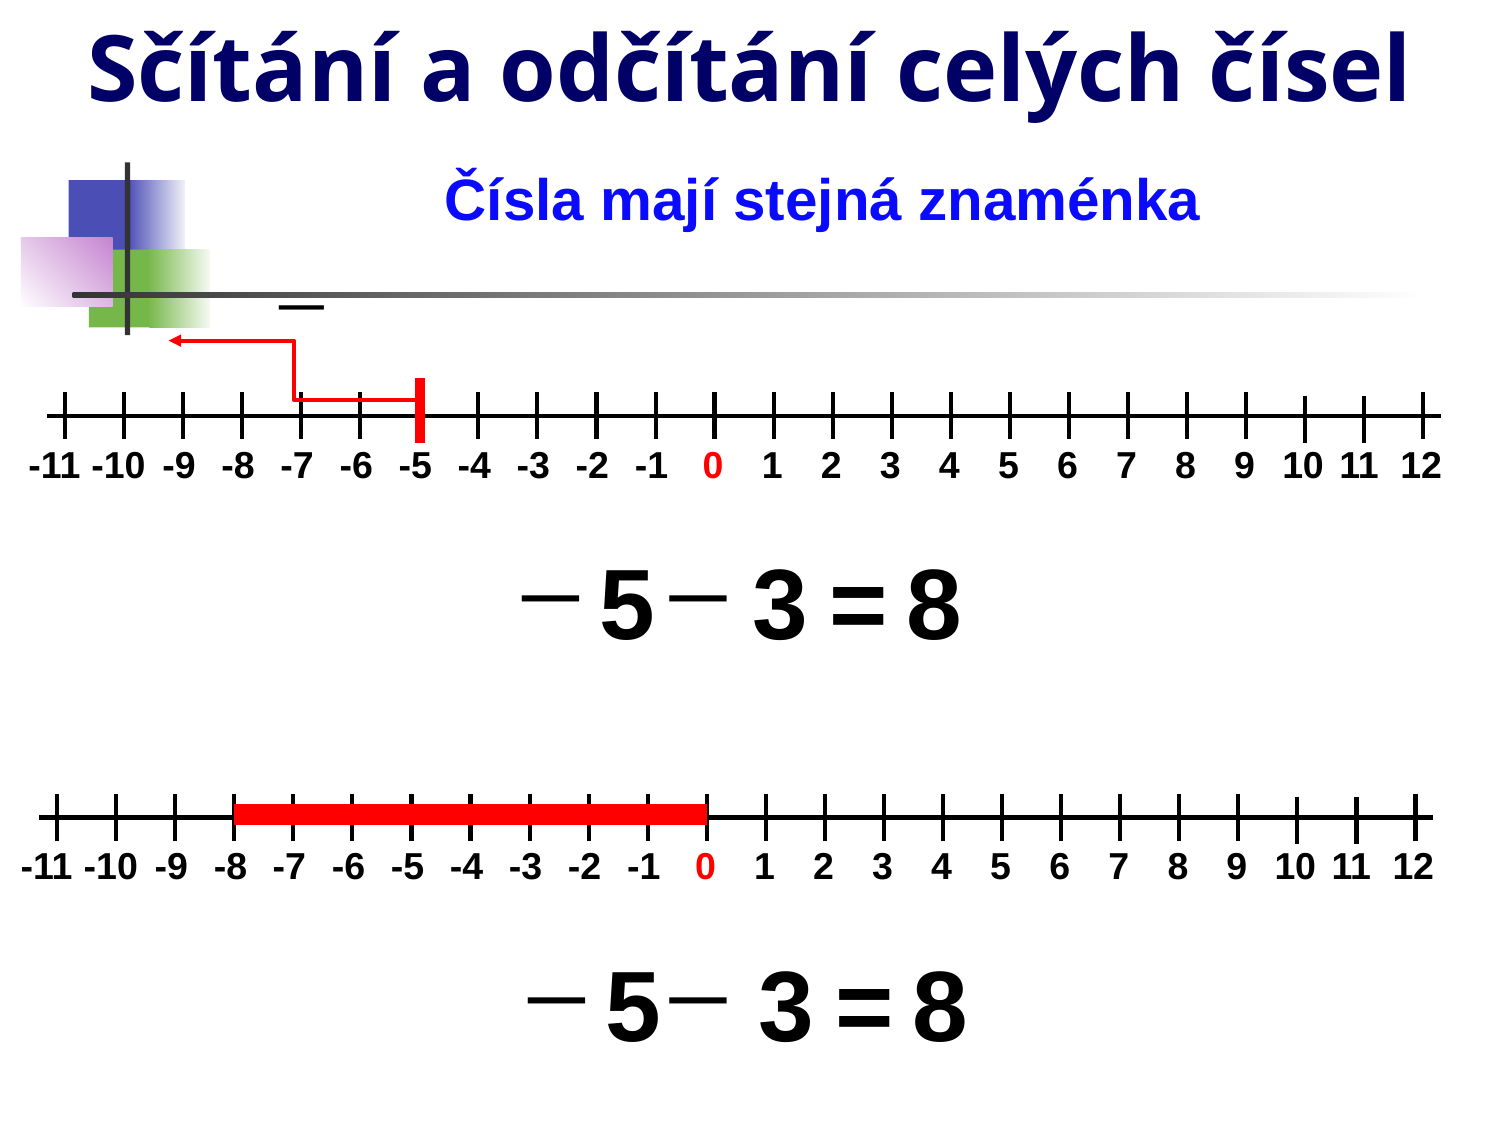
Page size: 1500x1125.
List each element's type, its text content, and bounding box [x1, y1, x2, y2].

text_box 2 [806, 433, 863, 494]
text_box -2 [560, 835, 621, 895]
text_box 3 [738, 532, 814, 668]
text_box = [820, 934, 904, 1069]
text_box 9 [1211, 835, 1259, 895]
text_box -10 [103, 433, 166, 494]
text_box -8 [237, 433, 275, 494]
text_box 8 [1152, 835, 1211, 895]
text_box -2 [567, 433, 629, 494]
text_box -6 [328, 835, 382, 895]
text_box -3 [514, 433, 567, 494]
text_box -8 [229, 835, 268, 895]
text_box 1 [739, 835, 790, 895]
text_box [168, 340, 420, 401]
text_box 5 [584, 532, 679, 668]
text_box -9 [166, 433, 237, 494]
title Sčítání a odčítání celých čísel [0, 18, 1500, 128]
text_box -10 [96, 834, 159, 895]
text_box 1 [747, 433, 798, 494]
text_box -4 [448, 433, 514, 494]
text_box -7 [275, 433, 336, 494]
text_box 3 [865, 433, 916, 494]
text_box 7 [1101, 433, 1153, 494]
text_box 3 [857, 835, 908, 895]
text_box = [814, 532, 898, 668]
text_box -11 [5, 834, 96, 895]
text_box -6 [336, 433, 390, 494]
text_box 10 [1267, 433, 1324, 494]
text_box 12 [1385, 433, 1468, 494]
text_box 7 [1093, 835, 1145, 895]
text_box 0 [684, 835, 732, 895]
text_box -1 [621, 835, 684, 895]
text_box 12 [1377, 834, 1460, 895]
text_box -11 [13, 433, 103, 494]
text_box -9 [159, 835, 229, 895]
text_box 6 [1042, 433, 1094, 494]
text_box 9 [1219, 433, 1267, 494]
text_box 5 [590, 934, 685, 1069]
text_box -1 [629, 433, 691, 494]
text_box -5 [390, 433, 448, 494]
text_box 4 [924, 433, 976, 494]
text_box 11 [1324, 433, 1385, 494]
text_box -7 [268, 835, 328, 895]
text_box 10 [1259, 834, 1316, 895]
text_box 3 [744, 934, 820, 1069]
text_box 11 [1316, 834, 1377, 895]
text_box 2 [798, 835, 855, 895]
text_box Čísla mají stejná znaménka [236, 154, 1410, 240]
text_box 8 [1160, 433, 1219, 494]
text_box 6 [1034, 835, 1086, 895]
text_box 0 [691, 433, 740, 494]
text_box 5 [975, 835, 1027, 895]
text_box -4 [440, 835, 506, 895]
text_box -3 [506, 835, 560, 895]
text_box 4 [916, 835, 968, 895]
text_box -5 [382, 835, 440, 895]
text_box 5 [983, 433, 1035, 494]
